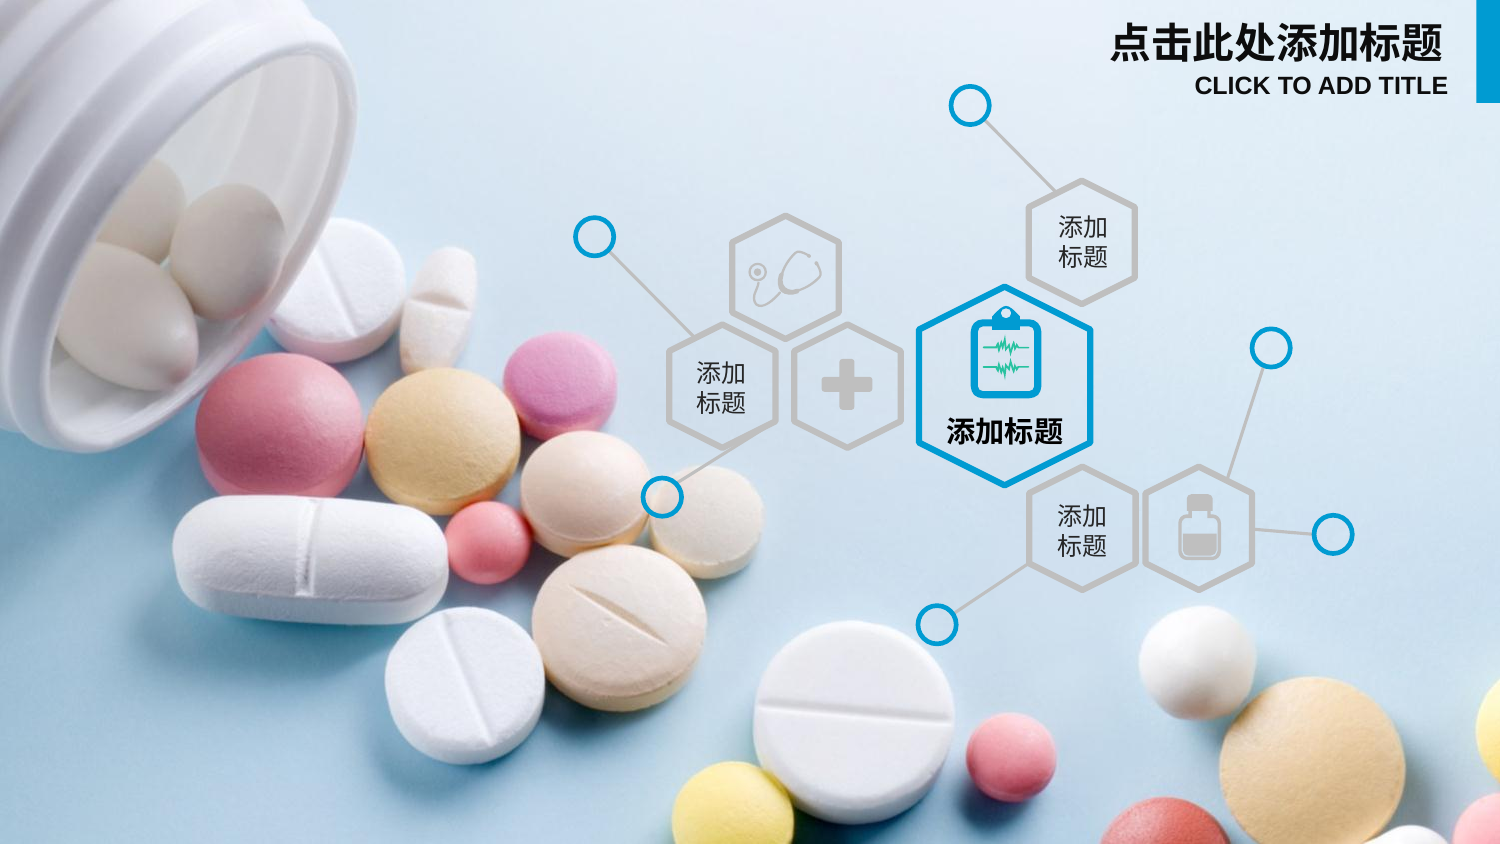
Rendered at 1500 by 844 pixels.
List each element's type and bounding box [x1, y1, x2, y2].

text_box [629, 180, 1253, 591]
text_box [575, 217, 624, 340]
text_box [1257, 514, 1353, 554]
text_box [748, 250, 1222, 561]
picture [0, 0, 1500, 844]
text_box [950, 86, 1057, 178]
text_box [1257, 328, 1291, 482]
text_box [917, 598, 1029, 645]
